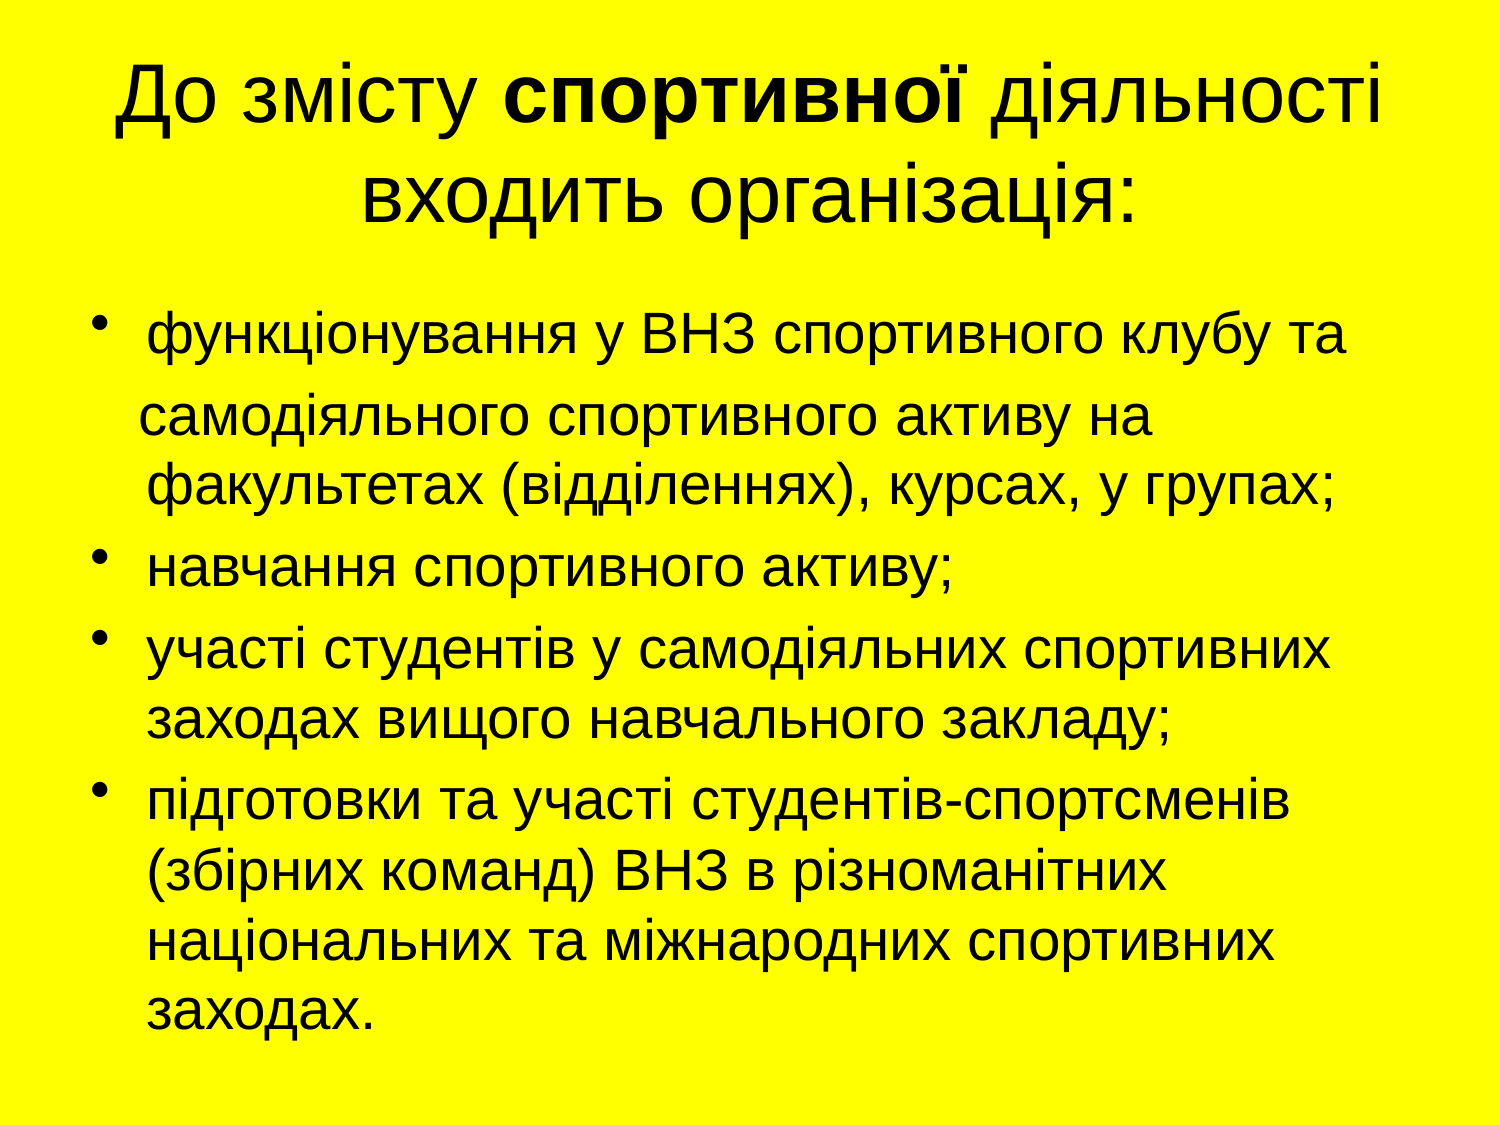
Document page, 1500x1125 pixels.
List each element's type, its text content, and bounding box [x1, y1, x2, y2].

list функціонування у ВНЗ спортивного клубу та самодіяльного спортивного активу на факультетах (відділеннях), курсах, у групах; навчання спортивного активу; участі студентів у самодіяльних спортивних заходах вищого навчального закладу; підготовки та участі студентів-спортсменів (збірних команд) ВНЗ в різноманітних національних та міжнародних спортивних заходах. [75, 287, 1425, 1125]
title До змісту спортивної діяльності входить організація: [75, 45, 1425, 233]
